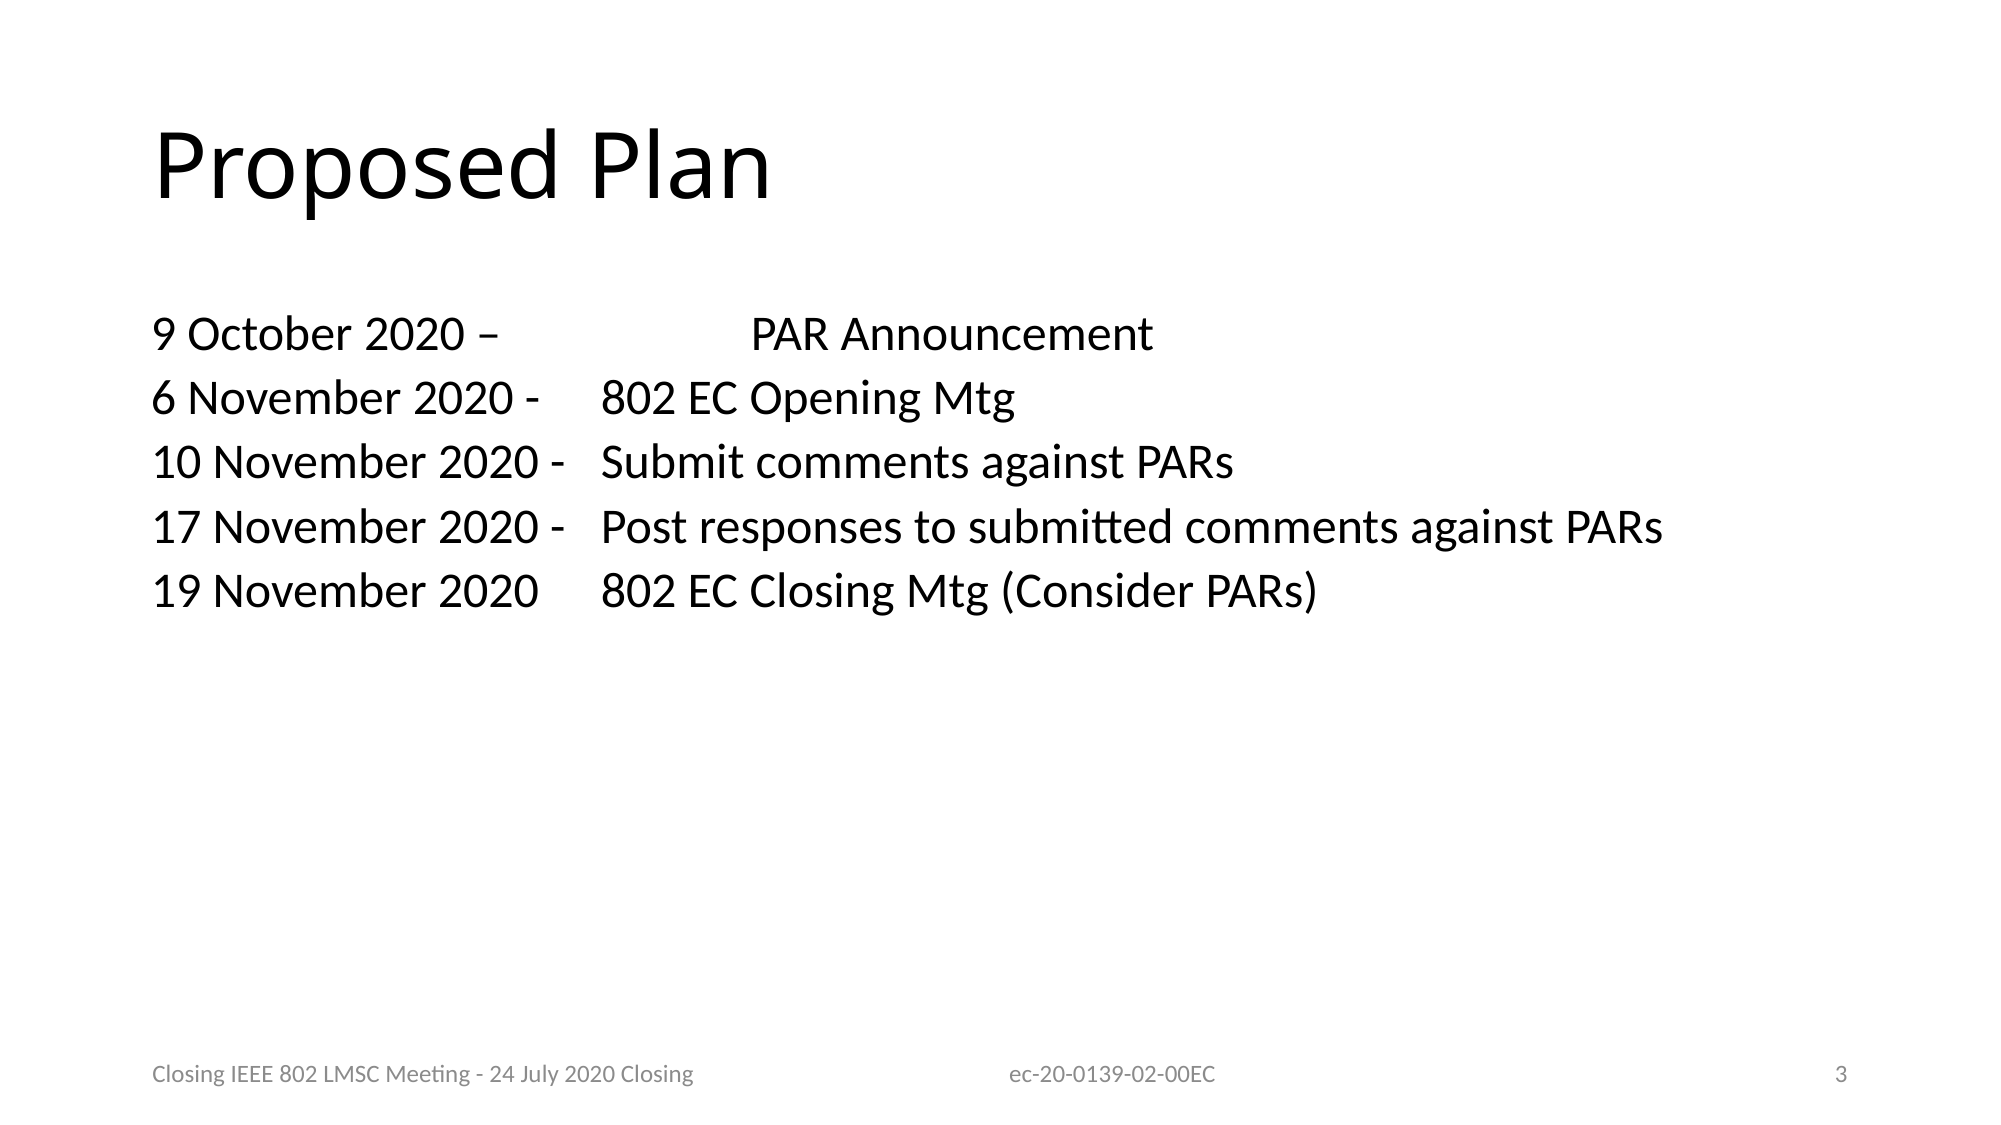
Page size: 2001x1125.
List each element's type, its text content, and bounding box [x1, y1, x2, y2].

slide_number 3 [1412, 1042, 1863, 1103]
list 9 October 2020 – PAR Announcement 6 November 2020 - 802 EC Opening Mtg 10 November 2020 - Submit comments against PARs 17 November 2020 - Post responses to submitted comments against PARs 19 November 2020 802 EC Closing Mtg (Consider PARs) [60, 299, 1957, 1014]
title Proposed Plan [137, 59, 1863, 278]
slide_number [137, 1042, 734, 1103]
footer ec-20-0139-02-00EC [887, 1042, 1338, 1103]
